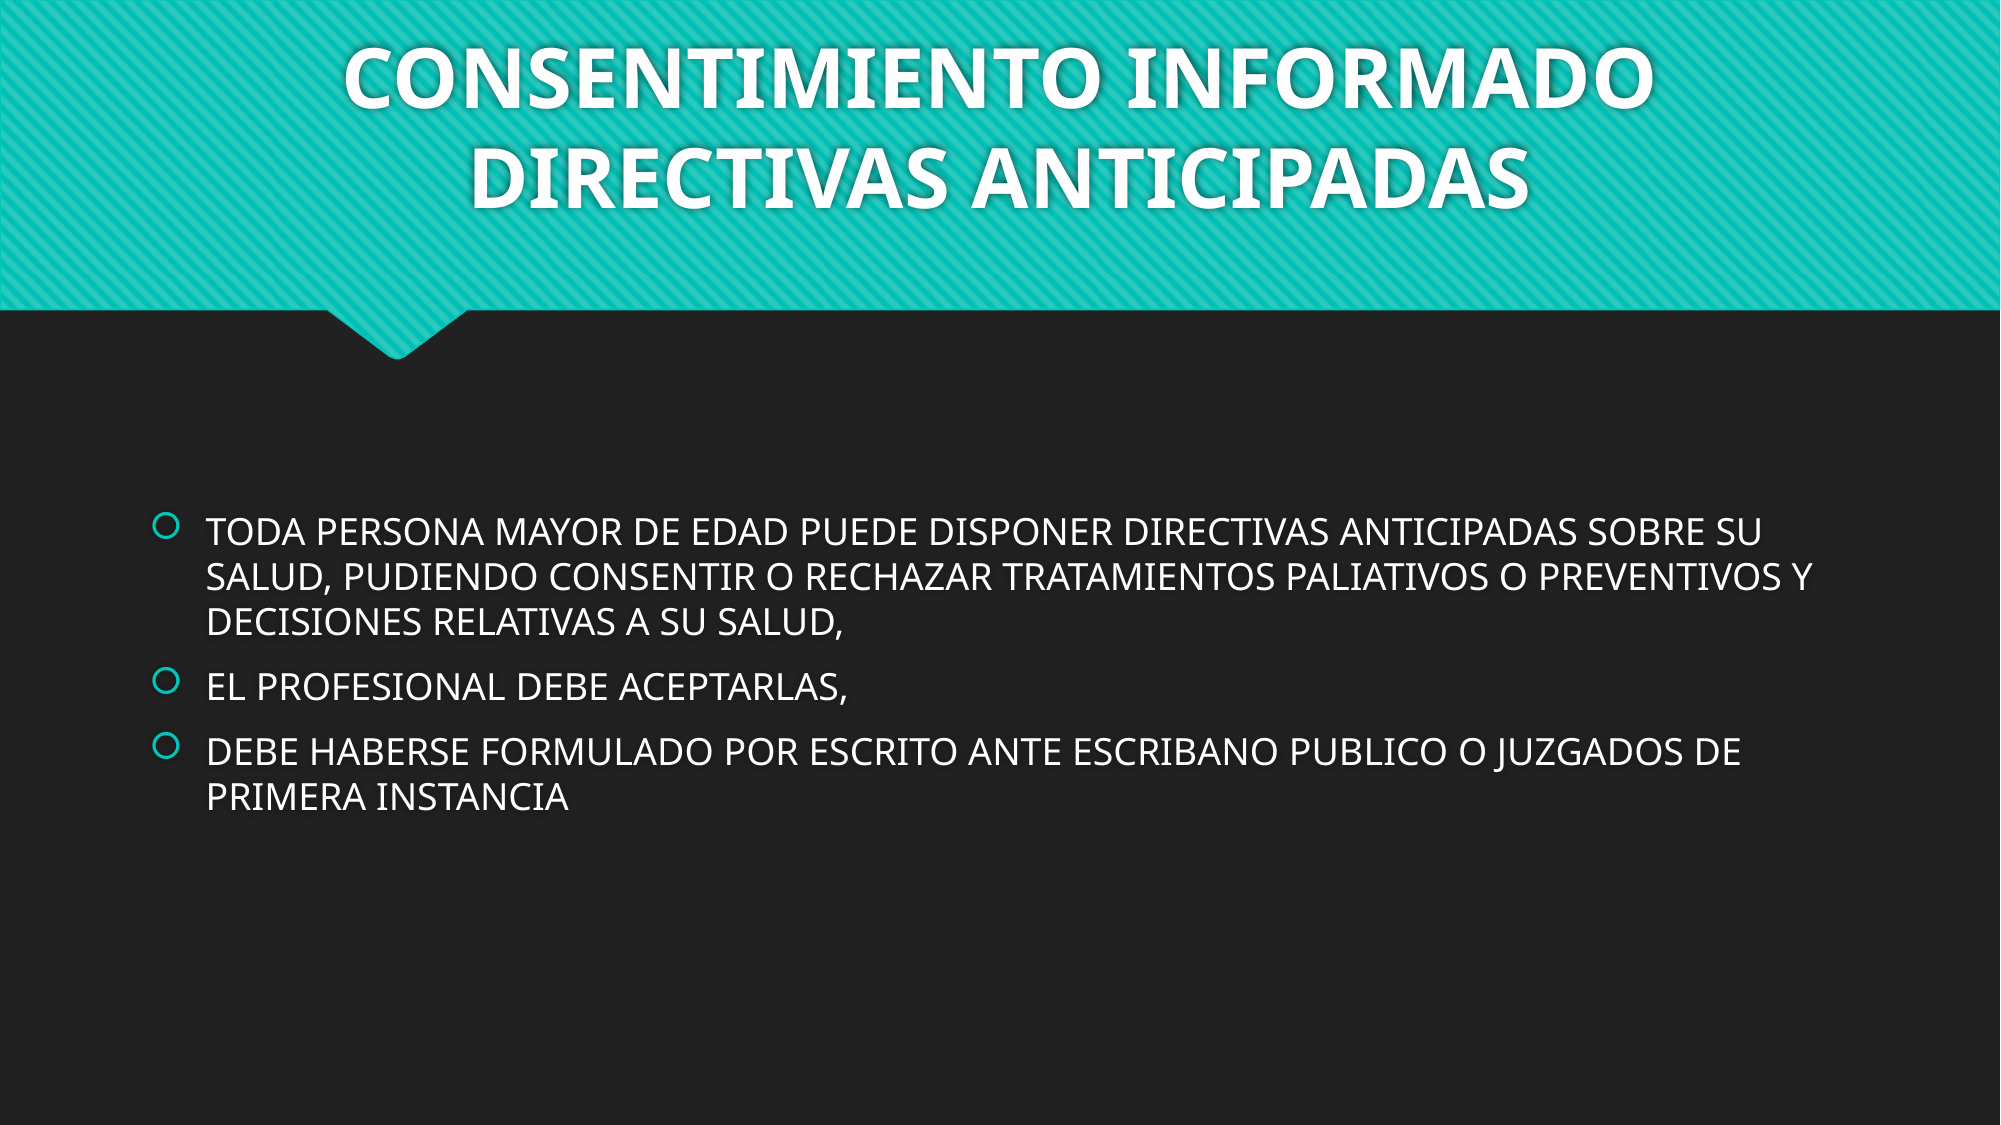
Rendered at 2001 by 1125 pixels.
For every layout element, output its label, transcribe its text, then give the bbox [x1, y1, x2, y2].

list TODA PERSONA MAYOR DE EDAD PUEDE DISPONER DIRECTIVAS ANTICIPADAS SOBRE SU SALUD, PUDIENDO CONSENTIR O RECHAZAR TRATAMIENTOS PALIATIVOS O PREVENTIVOS Y DECISIONES RELATIVAS A SU SALUD, EL PROFESIONAL DEBE ACEPTARLAS, DEBE HABERSE FORMULADO POR ESCRITO ANTE ESCRIBANO PUBLICO O JUZGADOS DE PRIMERA INSTANCIA [134, 364, 1866, 962]
title CONSENTIMIENTO INFORMADO DIRECTIVAS ANTICIPADAS [132, 73, 1868, 233]
